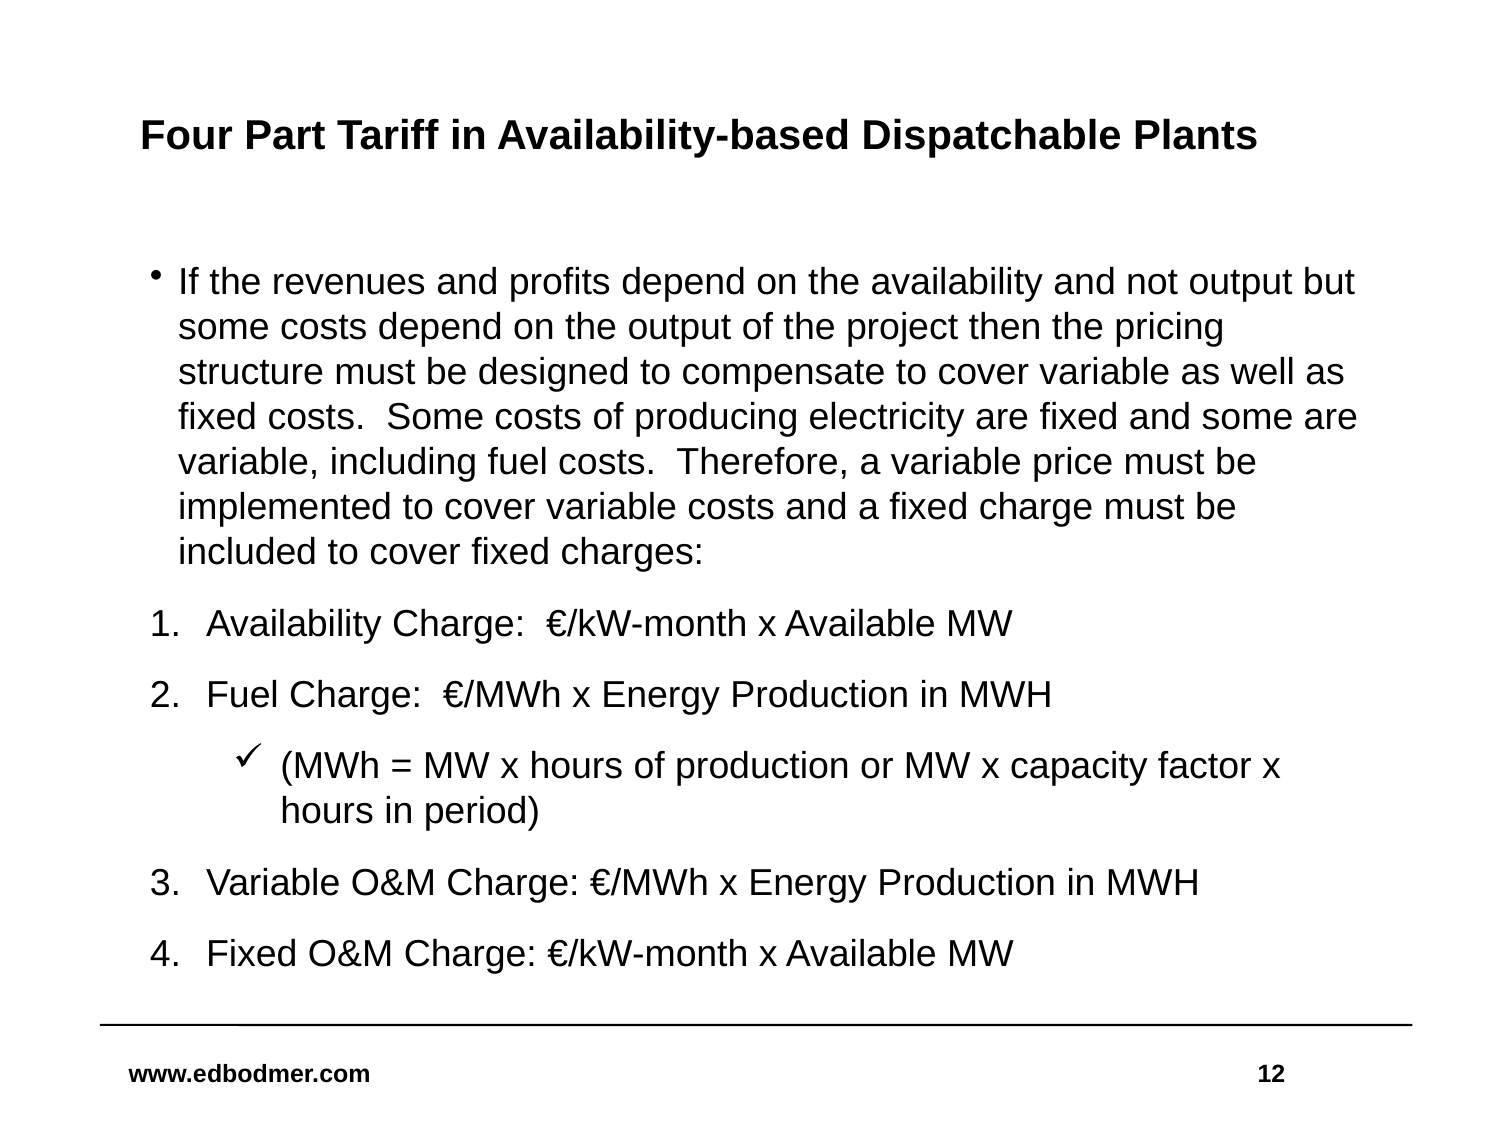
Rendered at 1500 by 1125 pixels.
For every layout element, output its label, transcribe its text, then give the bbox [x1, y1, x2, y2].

title Four Part Tariff in Availability-based Dispatchable Plants [125, 99, 1288, 225]
list If the revenues and profits depend on the availability and not output but some costs depend on the output of the project then the pricing structure must be designed to compensate to cover variable as well as fixed costs. Some costs of producing electricity are fixed and some are variable, including fuel costs. Therefore, a variable price must be implemented to cover variable costs and a fixed charge must be included to cover fixed charges: Availability Charge: €/kW-month x Available MW Fuel Charge: €/MWh x Energy Production in MWH (MWh = MW x hours of production or MW x capacity factor x hours in period) Variable O&M Charge: €/MWh x Energy Production in MWH Fixed O&M Charge: €/kW-month x Available MW [125, 249, 1375, 1000]
